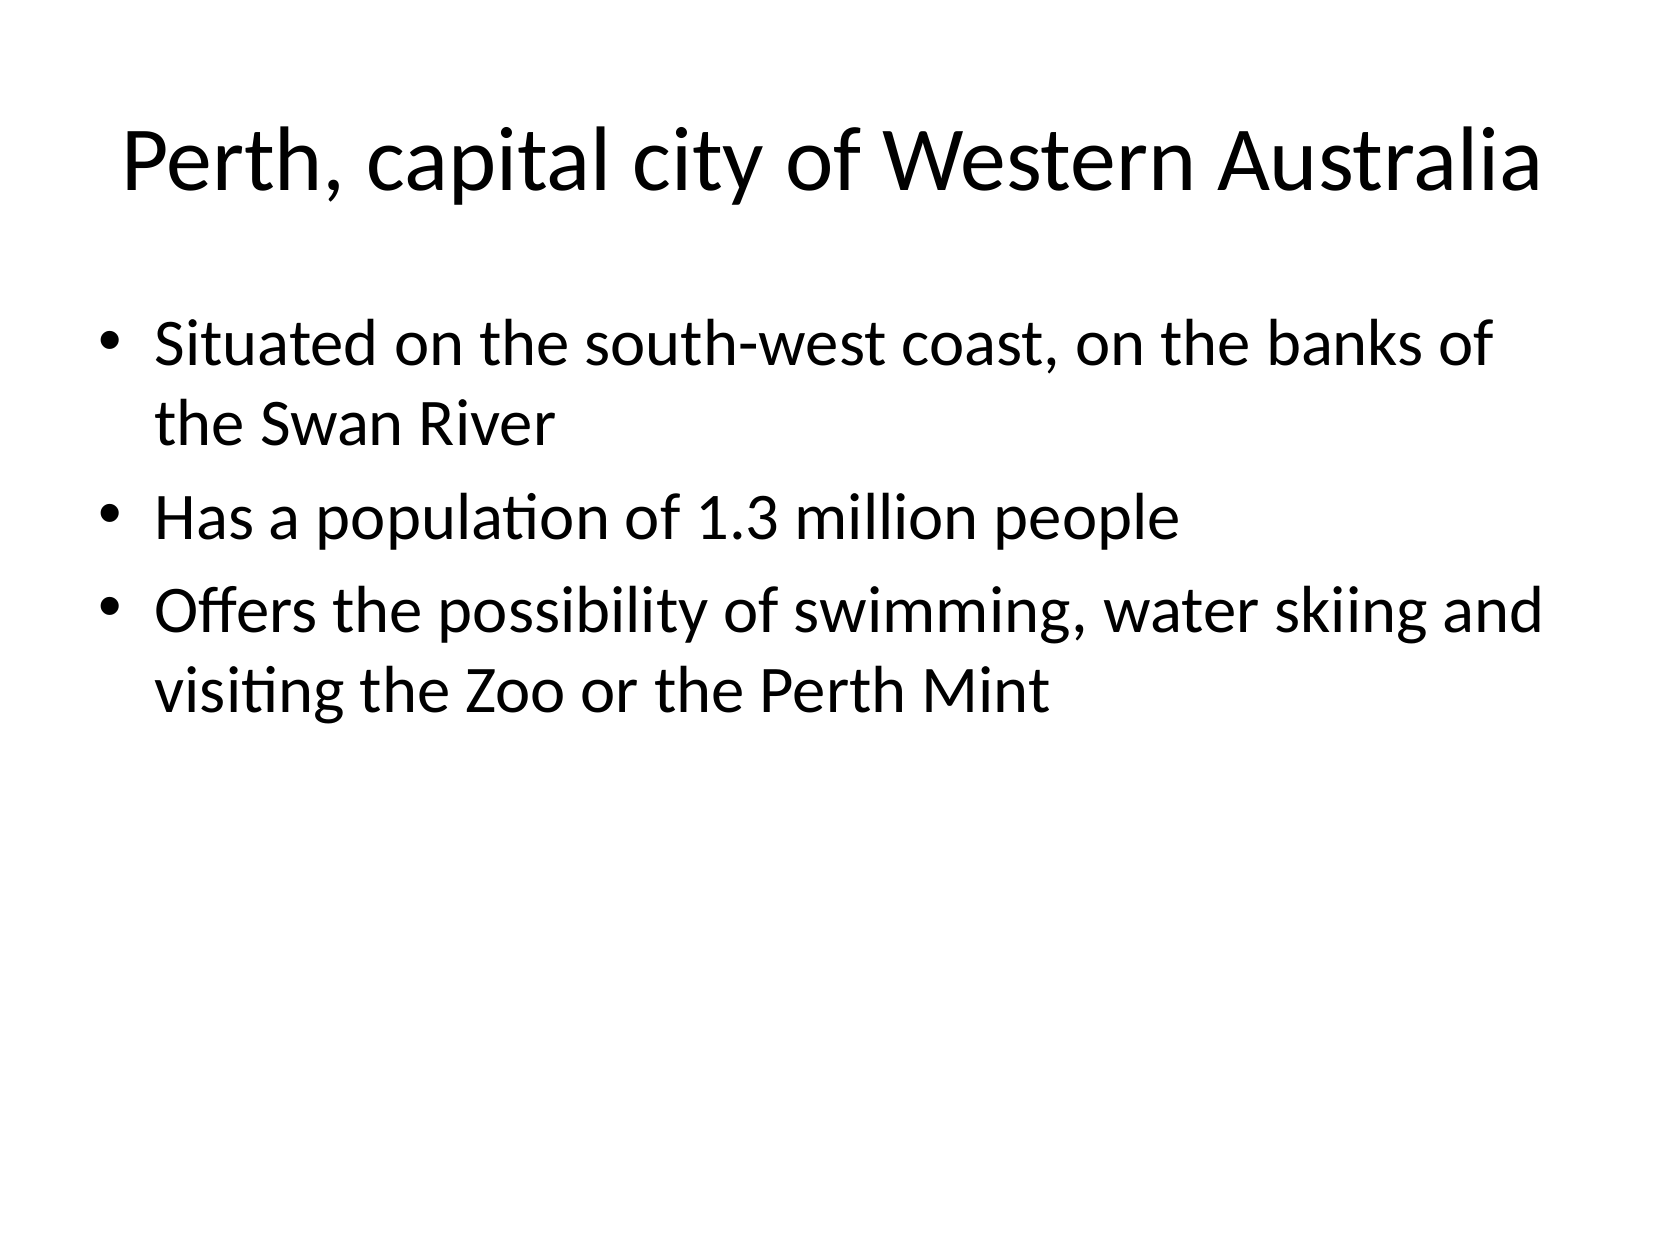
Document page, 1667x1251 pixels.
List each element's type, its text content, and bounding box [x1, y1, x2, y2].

title Perth, capital city of Western Australia [83, 49, 1584, 259]
list Situated on the south-west coast, on the banks of the Swan River Has a population of 1.3 million people Offers the possibility of swimming, water skiing and visiting the Zoo or the Perth Mint [83, 291, 1584, 1117]
